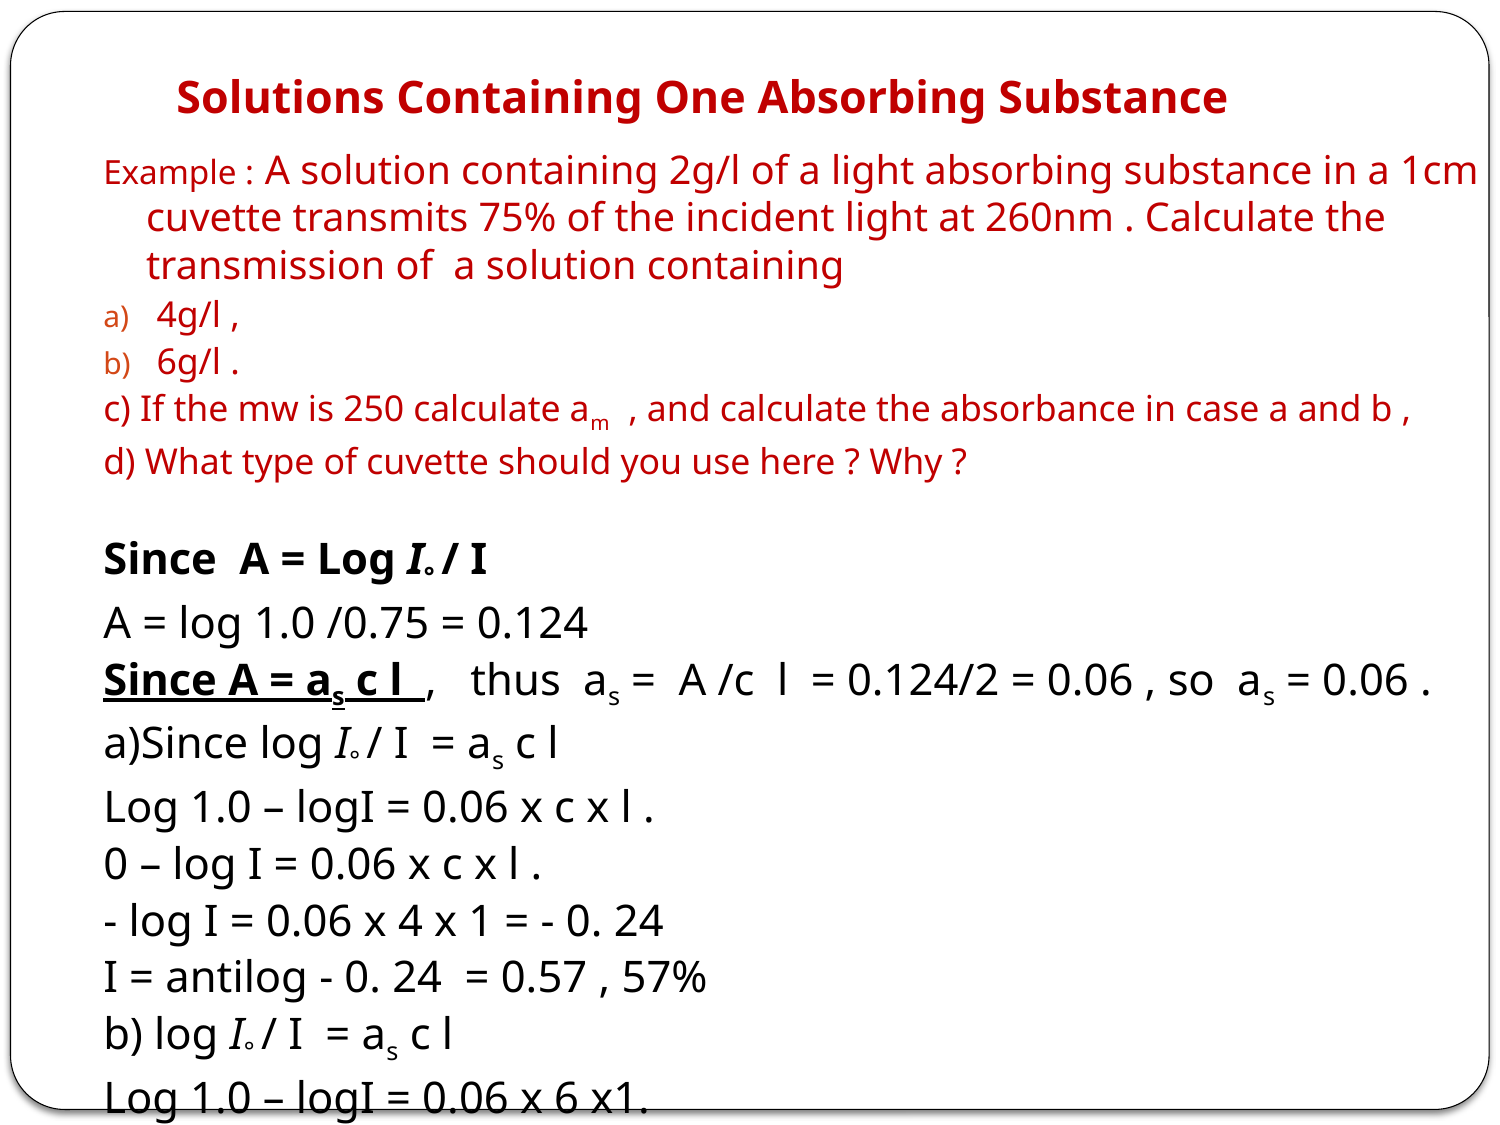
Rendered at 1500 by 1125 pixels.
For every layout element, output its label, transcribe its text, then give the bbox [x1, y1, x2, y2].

list Example : A solution containing 2g/l of a light absorbing substance in a 1cm cuvette transmits 75% of the incident light at 260nm . Calculate the transmission of a solution containing 4g/l , 6g/l . c) If the mw is 250 calculate am , and calculate the absorbance in case a and b , d) What type of cuvette should you use here ? Why ? Since A = Log I° / I A = log 1.0 /0.75 = 0.124 Since A = as c l , thus as = A /c l = 0.124/2 = 0.06 , so as = 0.06 . a)Since log I° / I = as c l Log 1.0 – logI = 0.06 x c x l . 0 – log I = 0.06 x c x l . - log I = 0.06 x 4 x 1 = - 0. 24 I = antilog - 0. 24 = 0.57 , 57% b) log I° / I = as c l Log 1.0 – logI = 0.06 x 6 x1. [88, 137, 1500, 1125]
title Solutions Containing One Absorbing Substance [150, 30, 1425, 137]
